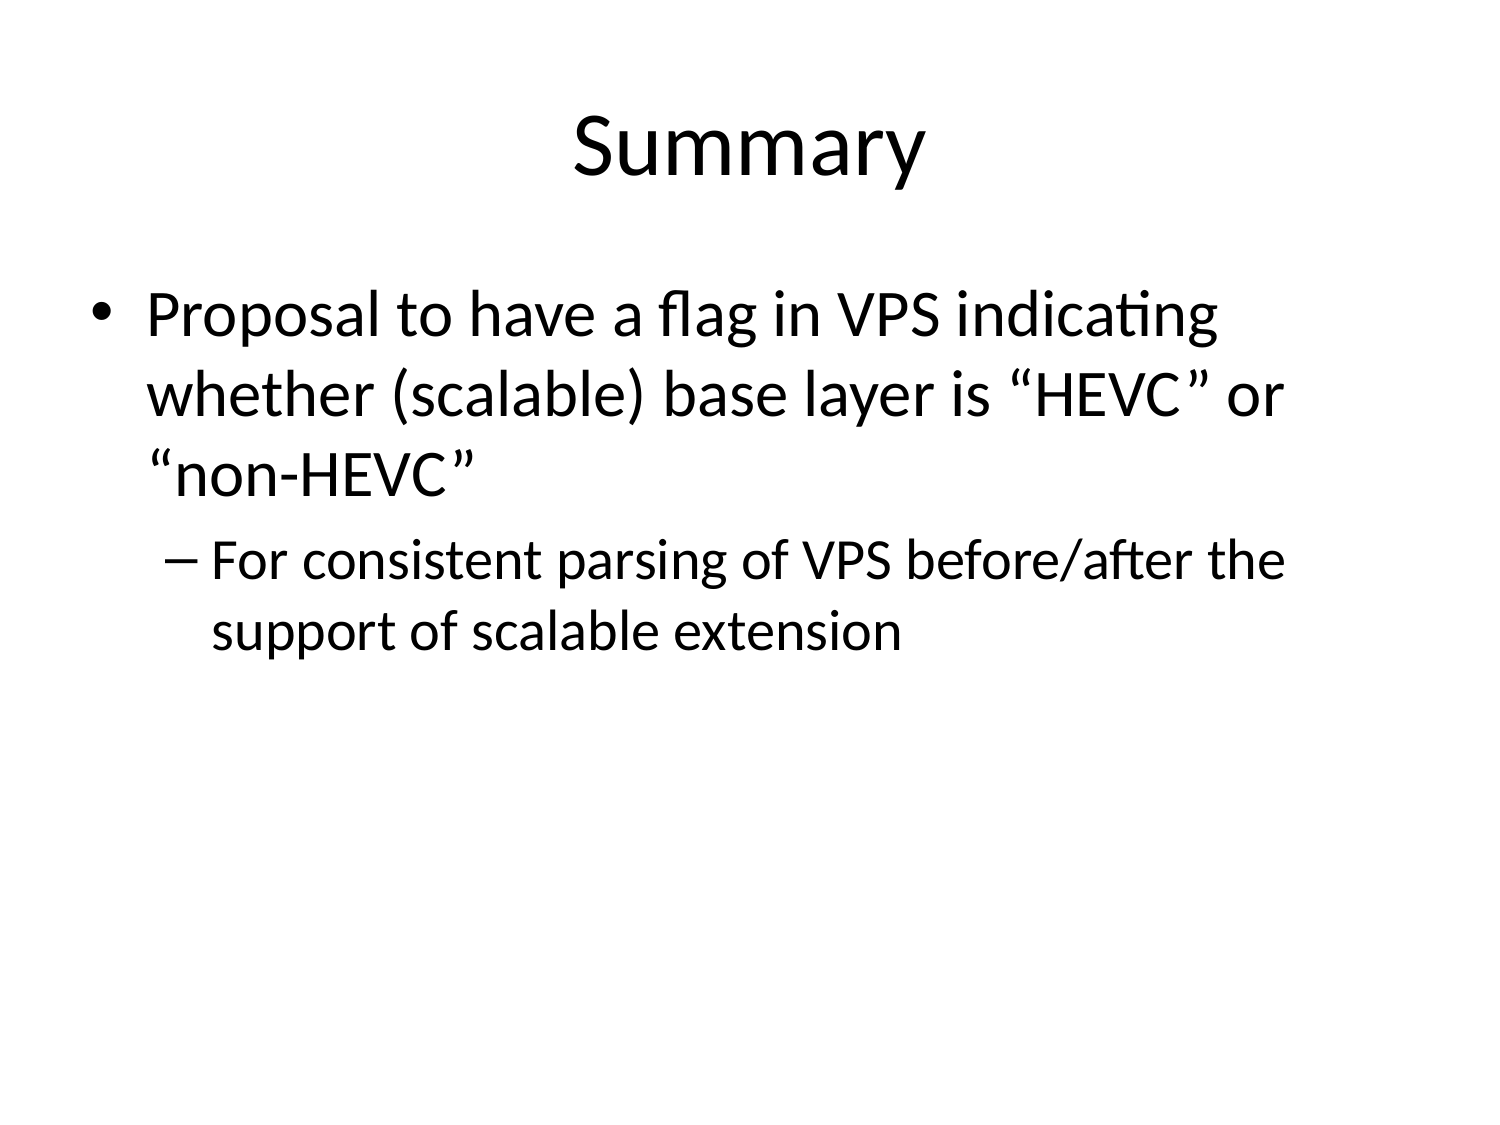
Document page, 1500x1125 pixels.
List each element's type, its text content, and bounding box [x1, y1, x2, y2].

list Proposal to have a flag in VPS indicating whether (scalable) base layer is “HEVC” or “non-HEVC” For consistent parsing of VPS before/after the support of scalable extension [75, 262, 1425, 1005]
title Summary [75, 45, 1425, 233]
